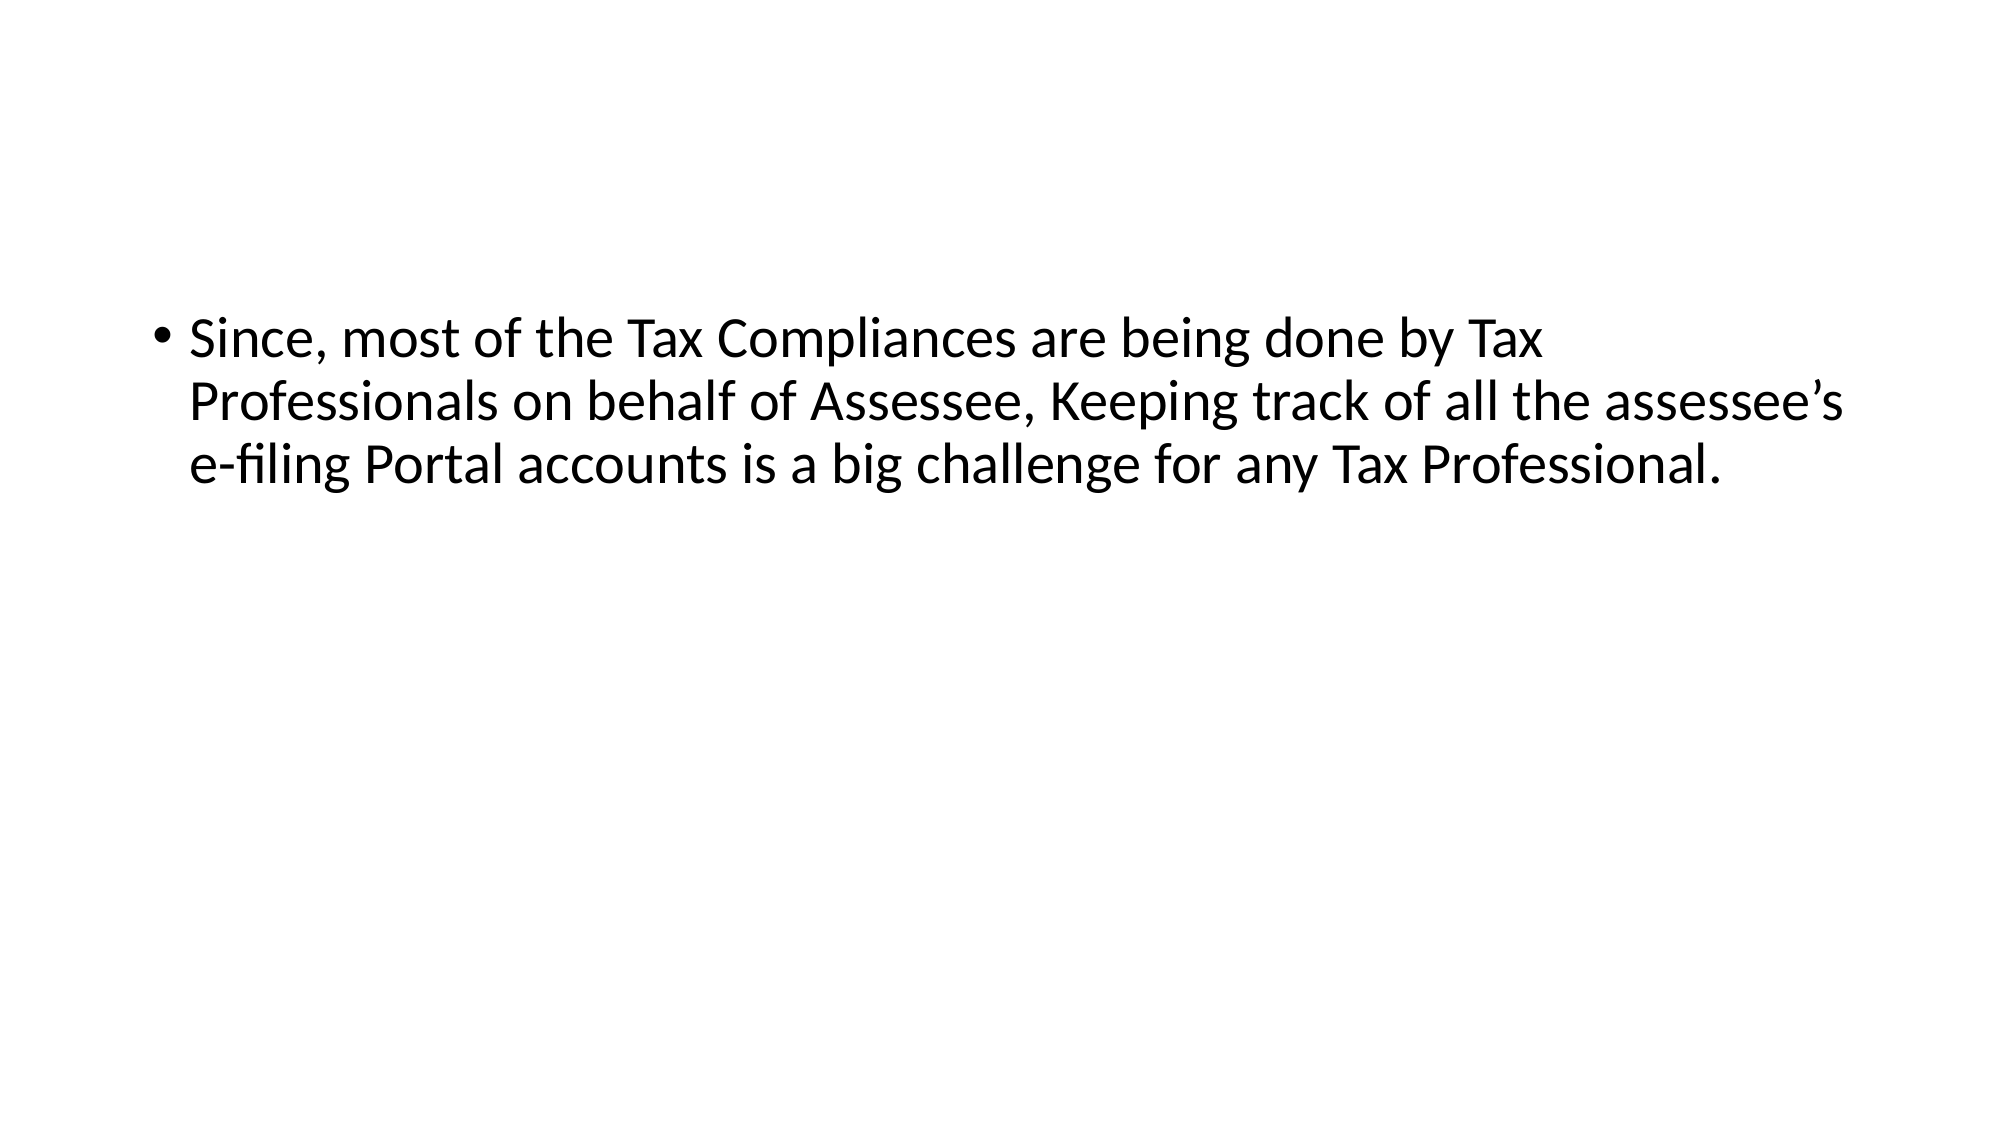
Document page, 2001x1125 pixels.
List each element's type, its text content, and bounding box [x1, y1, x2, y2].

list Since, most of the Tax Compliances are being done by Tax Professionals on behalf of Assessee, Keeping track of all the assessee’s e-filing Portal accounts is a big challenge for any Tax Professional. [137, 299, 1863, 1014]
